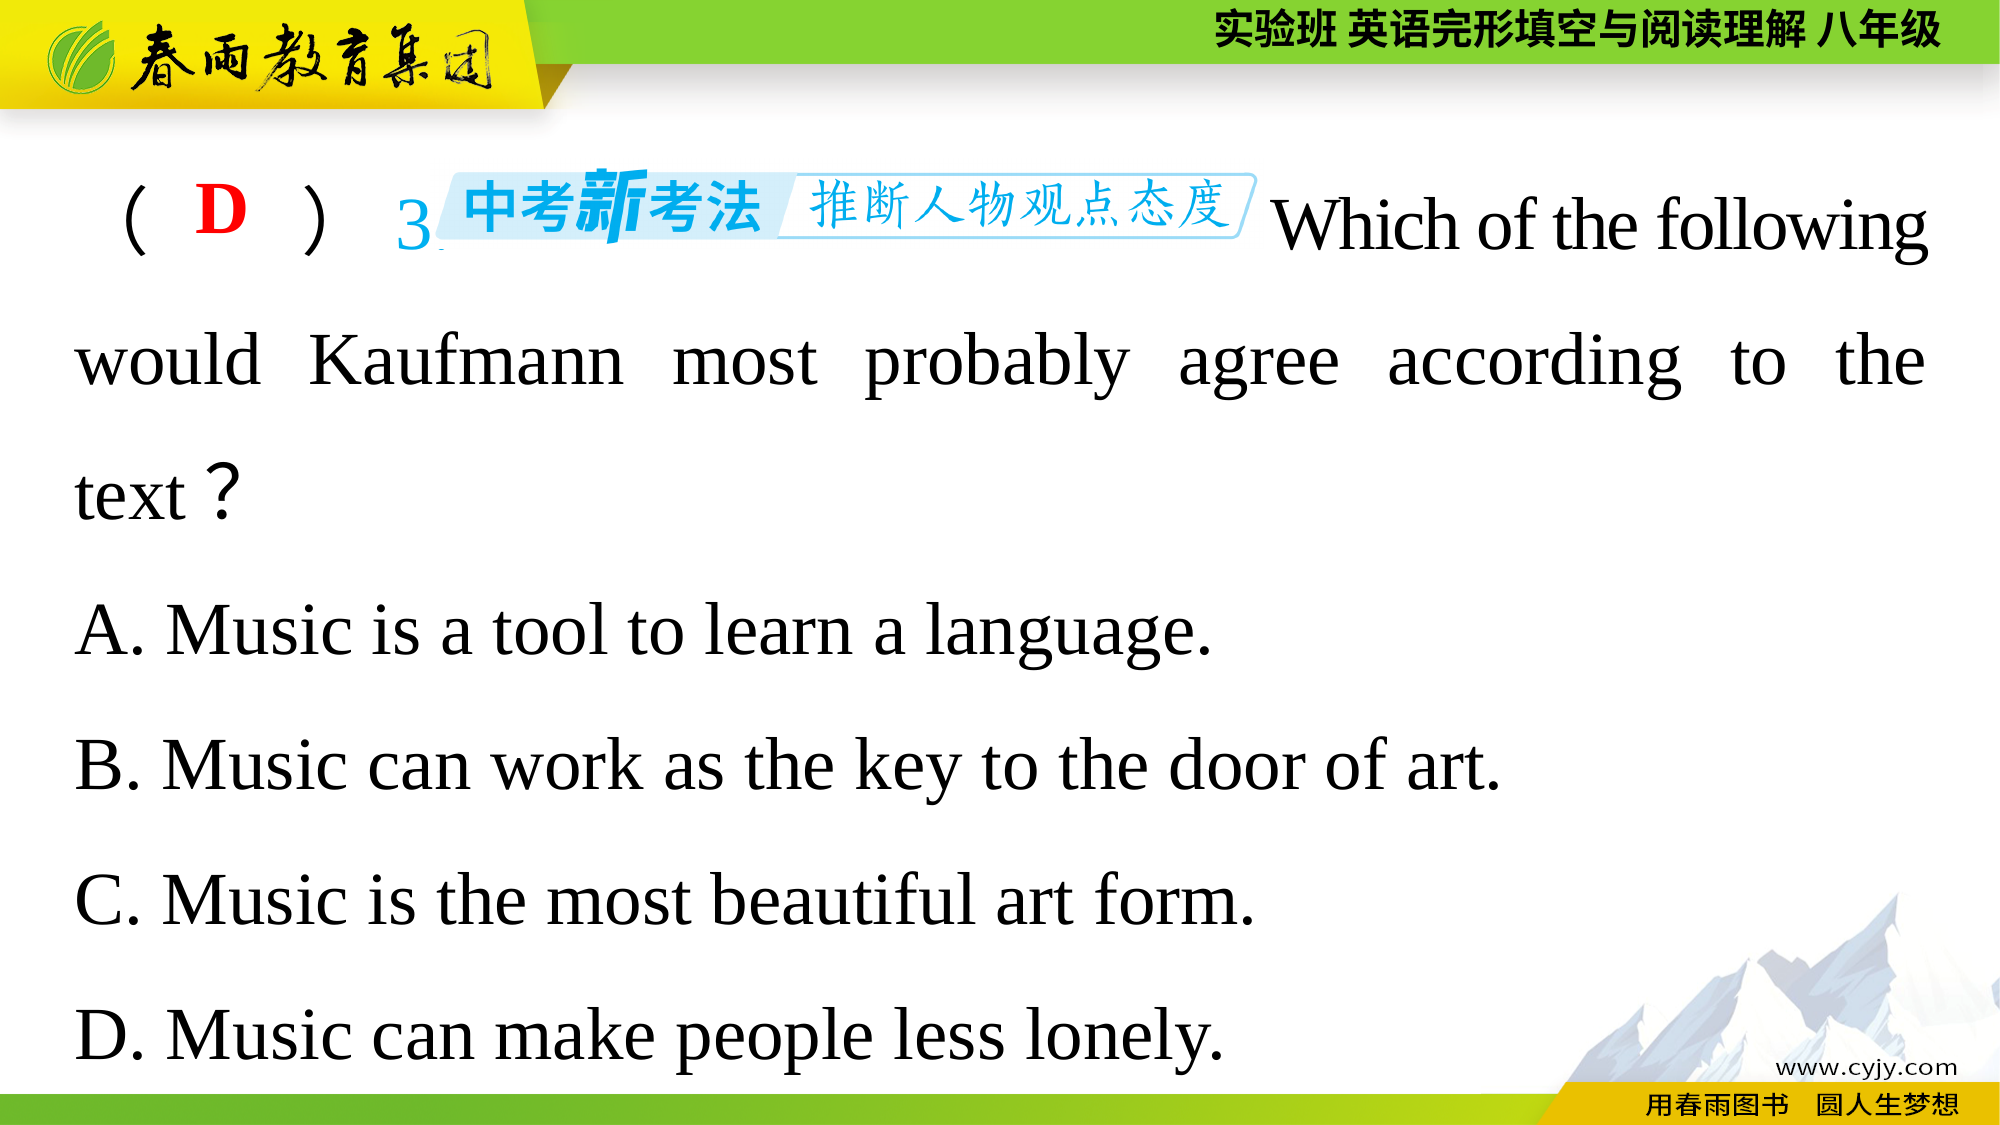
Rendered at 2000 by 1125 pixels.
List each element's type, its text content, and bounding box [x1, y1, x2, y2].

picture [0, 0, 2000, 1125]
list （ ）3. Which of the following would Kaufmann most probably agree according to the text？ A. Music is a tool to learn a language. B. Music can work as the key to the door of art. C. Music is the most beautiful art form. D. Music can make people less lonely. [59, 122, 1944, 1092]
text_box D [180, 150, 265, 256]
